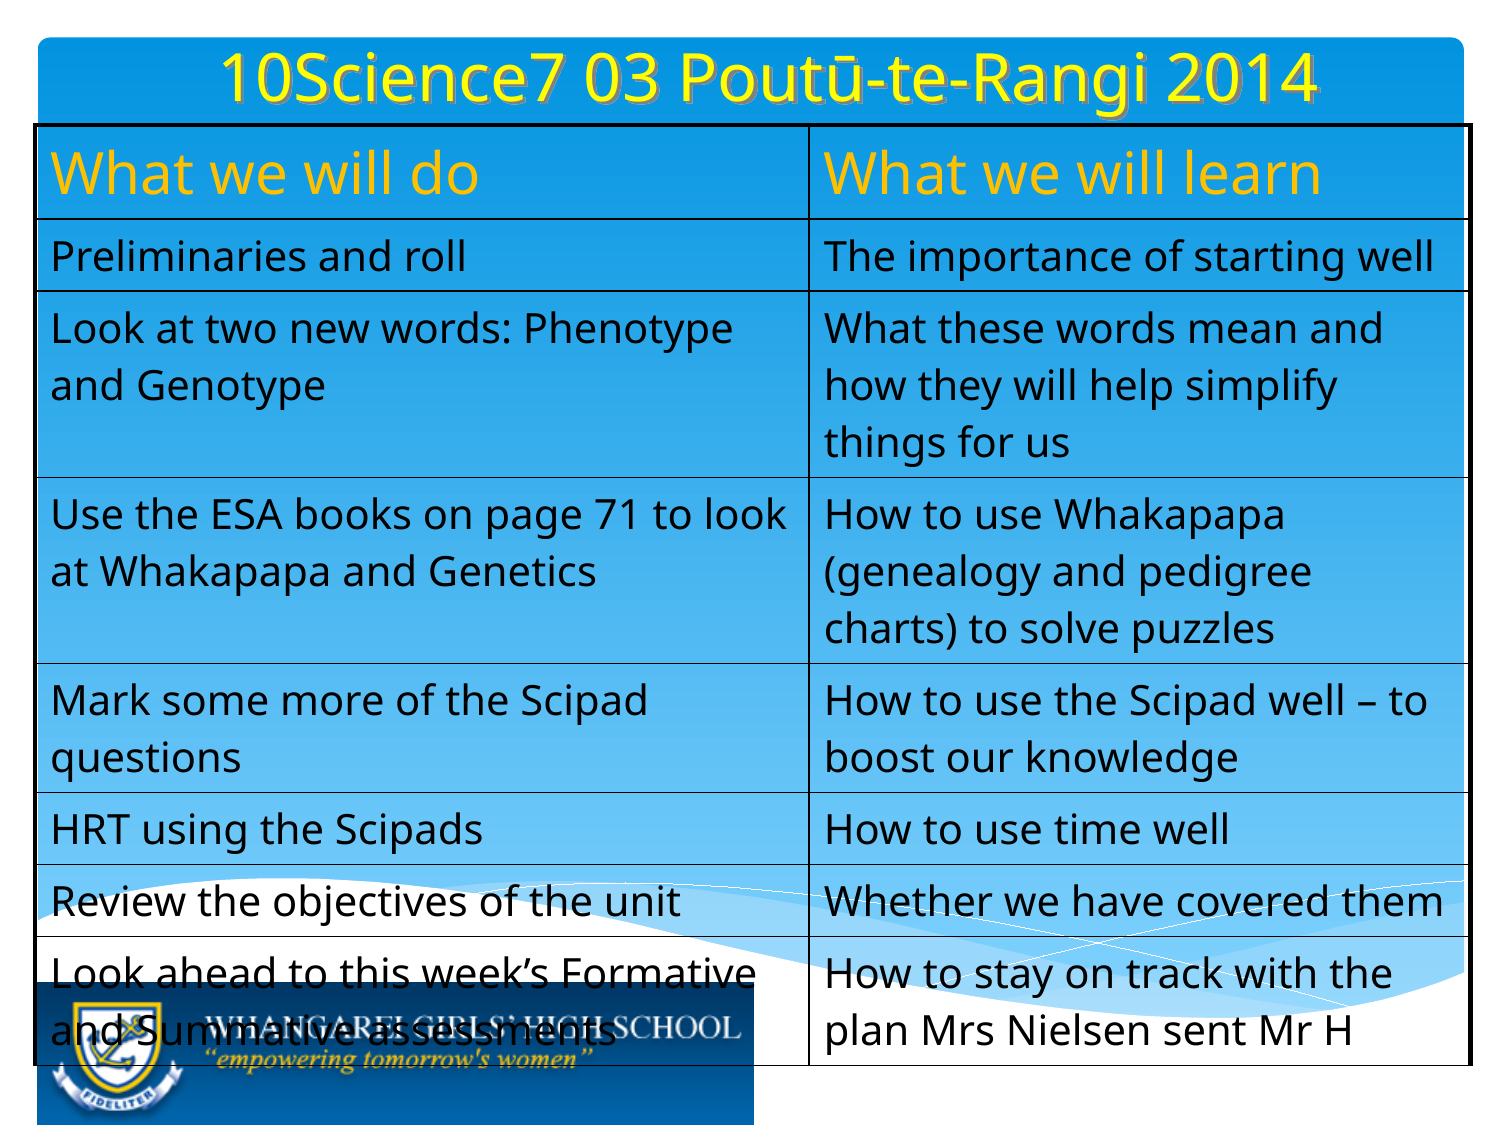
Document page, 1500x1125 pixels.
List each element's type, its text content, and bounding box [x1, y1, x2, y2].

text_box 10Science7 03 Poutū-te-Rangi 2014 [162, 24, 1375, 123]
table_cell Look ahead to this week’s Formative and Summative assessments [37, 937, 808, 1065]
table_header What we will learn [810, 127, 1468, 218]
picture [37, 982, 754, 1125]
table_cell HRT using the Scipads [37, 793, 808, 864]
table_cell Review the objectives of the unit [37, 865, 808, 936]
table_cell What these words mean and how they will help simplify things for us [810, 292, 1468, 477]
table_cell How to stay on track with the plan Mrs Nielsen sent Mr H [810, 937, 1468, 1065]
table_cell Look at two new words: Phenotype and Genotype [37, 292, 808, 477]
table_cell The importance of starting well [810, 220, 1468, 290]
table_cell How to use time well [810, 793, 1468, 864]
table_cell How to use Whakapapa (genealogy and pedigree charts) to solve puzzles [810, 478, 1468, 663]
table_cell How to use the Scipad well – to boost our knowledge [810, 664, 1468, 792]
table_cell Whether we have covered them [810, 865, 1468, 936]
table_cell Mark some more of the Scipad questions [37, 664, 808, 792]
table_header What we will do [37, 127, 808, 218]
table_cell Preliminaries and roll [37, 220, 808, 290]
table_cell Use the ESA books on page 71 to look at Whakapapa and Genetics [37, 478, 808, 663]
